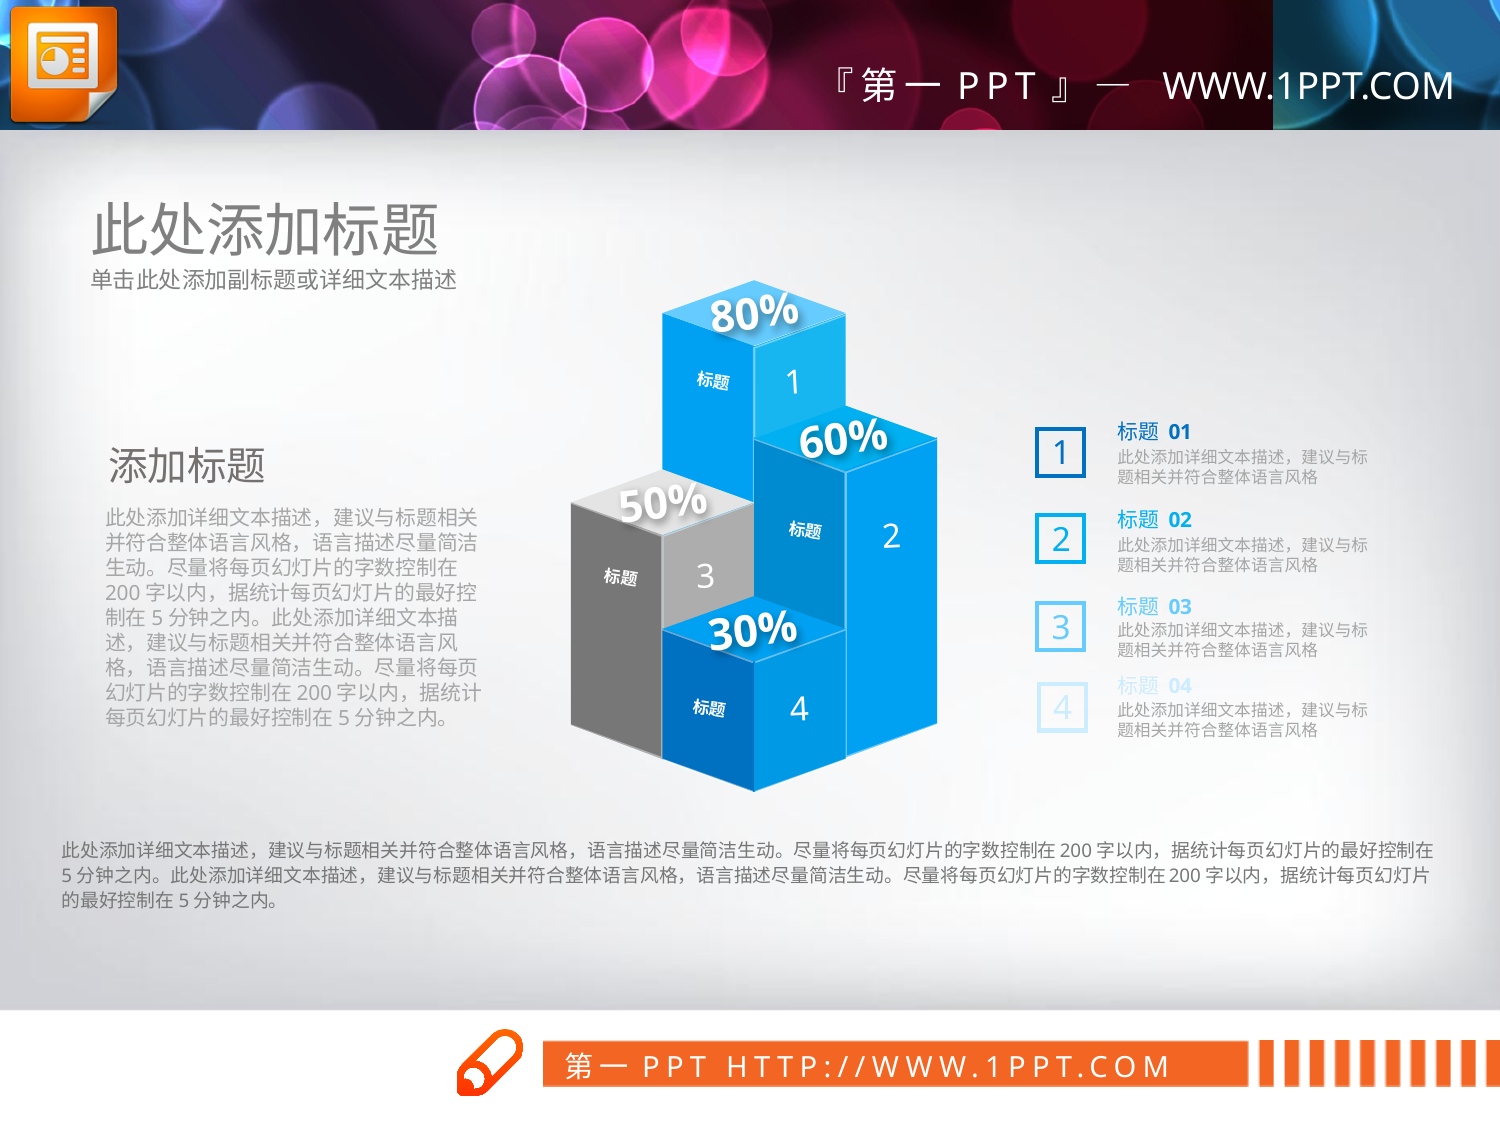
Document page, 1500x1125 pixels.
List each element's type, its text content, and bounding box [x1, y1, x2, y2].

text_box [662, 277, 846, 465]
text_box 此处添加详细文本描述，建议与标题相关并符合整体语言风格，语言描述尽量简洁生动。尽量将每页幻灯片的字数控制在200字以内，据统计每页幻灯片的最好控制在5分钟之内。此处添加详细文本描述，建议与标题相关并符合整体语言风格，语言描述尽量简洁生动。尽量将每页幻灯片的字数控制在200字以内，据统计每页幻灯片的最好控制在5分钟之内。 [49, 831, 1454, 938]
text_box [1020, 499, 1396, 584]
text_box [1021, 664, 1396, 749]
text_box 此处添加标题 [74, 198, 1425, 258]
picture [0, 0, 1500, 1012]
text_box 单击此处添加副标题或详细文本描述 [74, 258, 1425, 309]
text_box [660, 595, 846, 794]
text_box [753, 402, 938, 760]
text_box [1020, 585, 1397, 665]
text_box 此处添加详细文本描述，建议与标题相关并符合整体语言风格，语言描述尽量简洁生动。尽量将每页幻灯片的字数控制在200字以内，据统计每页幻灯片的最好控制在5分钟之内。此处添加详细文本描述，建议与标题相关并符合整体语言风格，语言描述尽量简洁生动。尽量将每页幻灯片的字数控制在200字以内，据统计每页幻灯片的最好控制在5分钟之内。 [93, 498, 507, 736]
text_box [570, 466, 748, 760]
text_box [1020, 410, 1396, 495]
text_box 添加标题 [71, 435, 304, 495]
picture [543, 1040, 1500, 1087]
